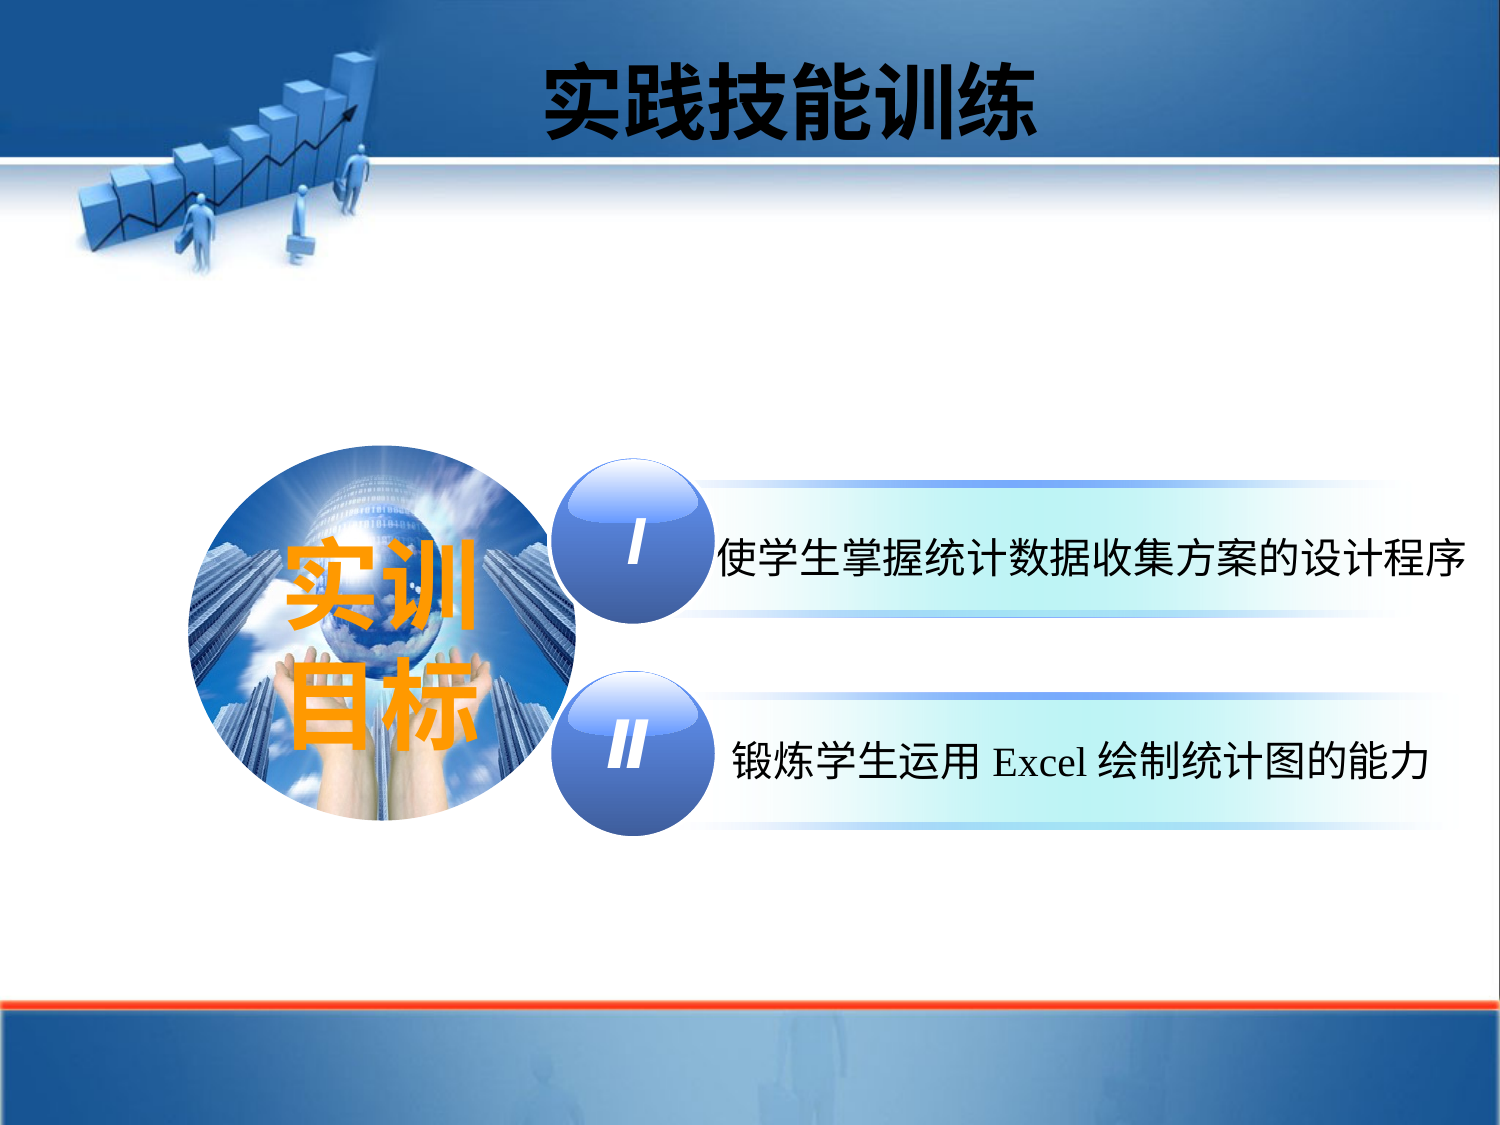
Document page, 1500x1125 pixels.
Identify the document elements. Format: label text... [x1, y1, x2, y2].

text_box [548, 668, 718, 839]
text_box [548, 455, 718, 627]
text_box [537, 520, 576, 746]
text_box 实践技能训练 [525, 42, 1424, 158]
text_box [723, 479, 1423, 617]
picture [0, 0, 1500, 1125]
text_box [723, 692, 1470, 830]
text_box [188, 445, 533, 821]
text_box 实训目标 [265, 515, 537, 770]
